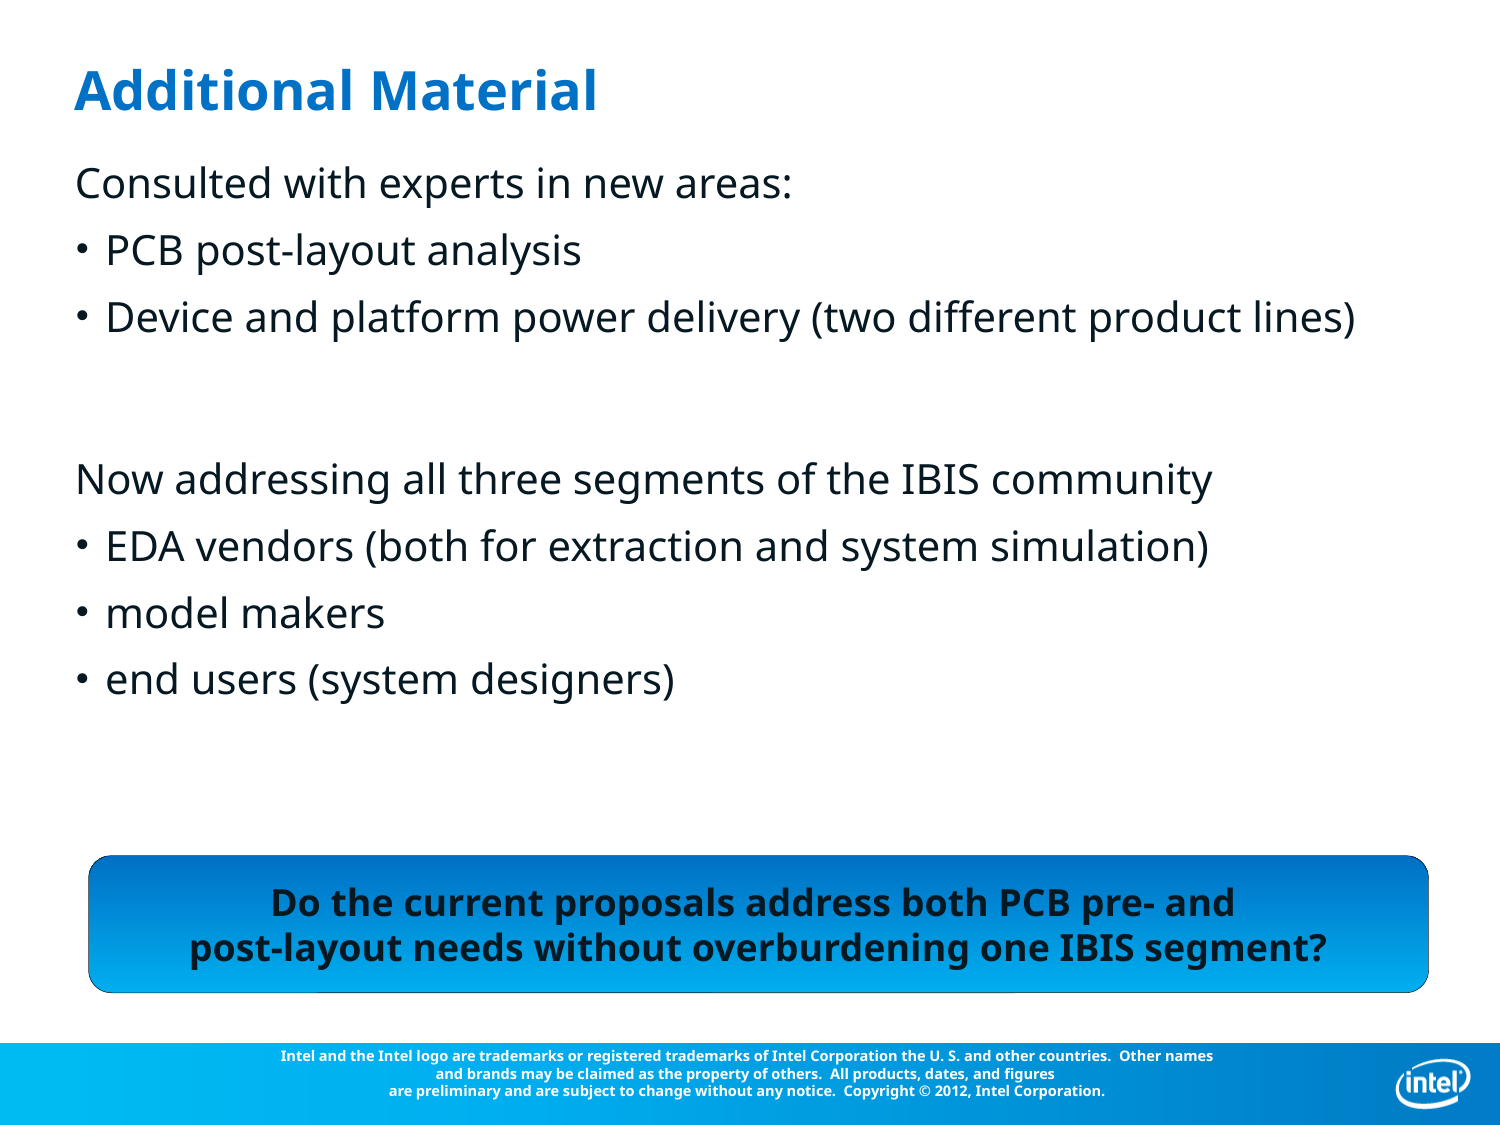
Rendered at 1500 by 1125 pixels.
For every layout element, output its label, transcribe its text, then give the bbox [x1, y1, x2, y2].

picture [1324, 1043, 1500, 1125]
picture [1245, 1043, 1252, 1125]
text_box Do the current proposals address both PCB pre- and post-layout needs without overburdening one IBIS segment? [88, 855, 1429, 993]
picture [1307, 1043, 1314, 1125]
title Additional Material [74, 66, 1425, 156]
list Consulted with experts in new areas: PCB post-layout analysis Device and platform power delivery (two different product lines) Now addressing all three segments of the IBIS community EDA vendors (both for extraction and system simulation) model makers end users (system designers) [74, 156, 1425, 971]
picture [1289, 1043, 1296, 1125]
